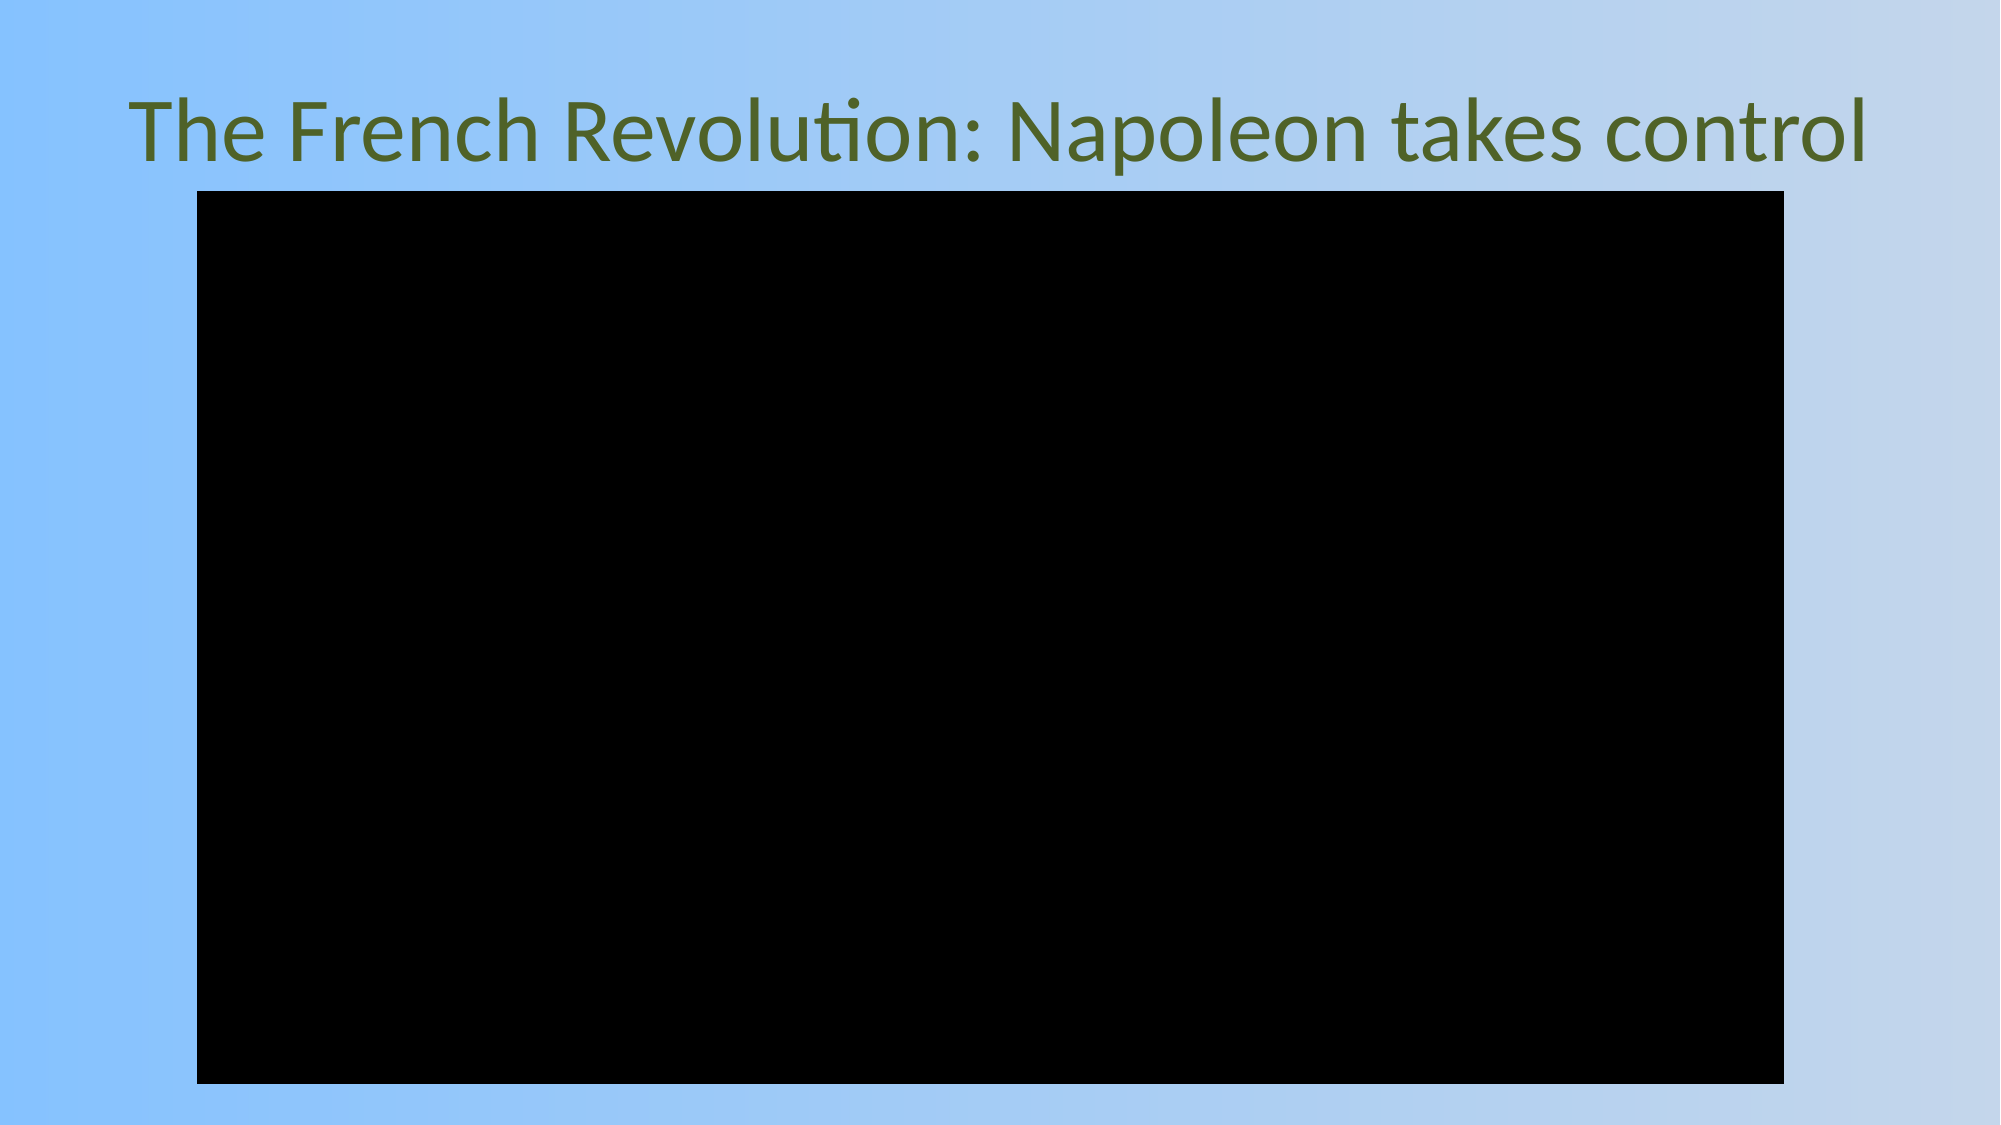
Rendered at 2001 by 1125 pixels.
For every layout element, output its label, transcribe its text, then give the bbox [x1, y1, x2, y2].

title The French Revolution: Napoleon takes control [0, 4, 2000, 246]
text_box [196, 190, 1785, 1085]
